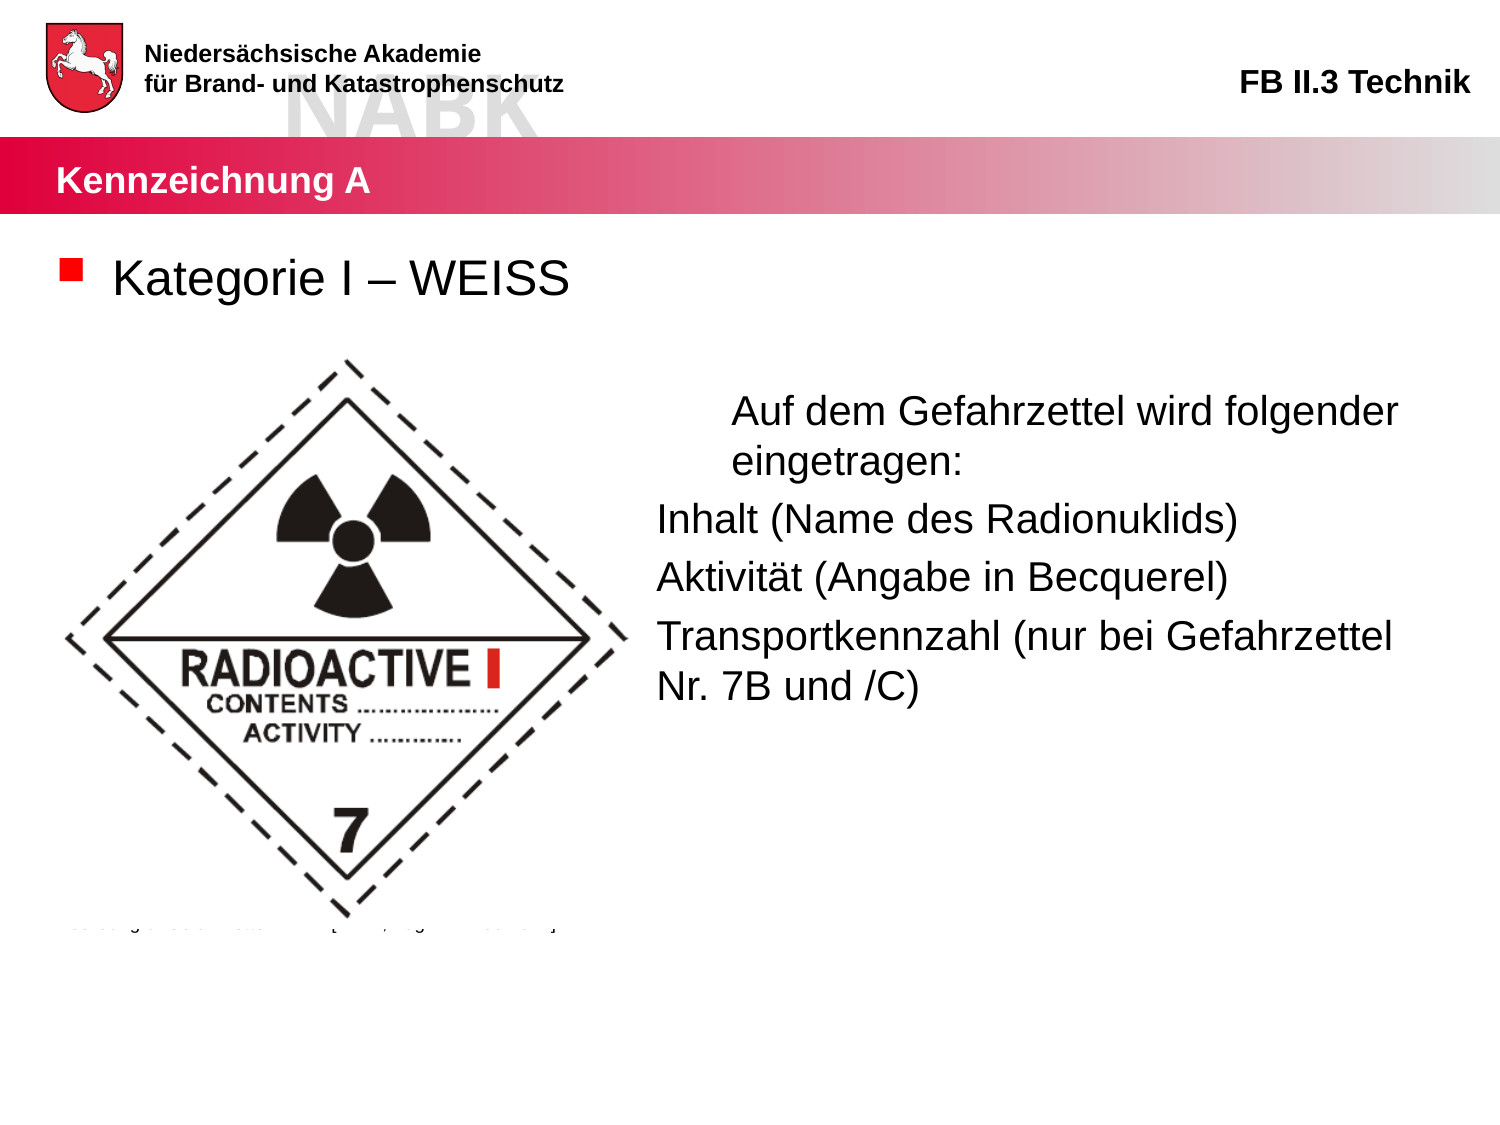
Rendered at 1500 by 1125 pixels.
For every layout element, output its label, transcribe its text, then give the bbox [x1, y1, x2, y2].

picture [52, 349, 636, 929]
list Kategorie I – WEISS Auf dem Gefahrzettel wird folgender Text eingetragen: Inhalt (Name des Radionuklids) Aktivität (Angabe in Becquerel) Transportkennzahl (nur bei Gefahrzettel Nr. 7B und /C) Abbildung 8: Gefahrzettel Nr. 7A [BMVI, Zugriff: 22.03.2017] [41, 237, 1459, 1006]
picture [45, 22, 124, 114]
